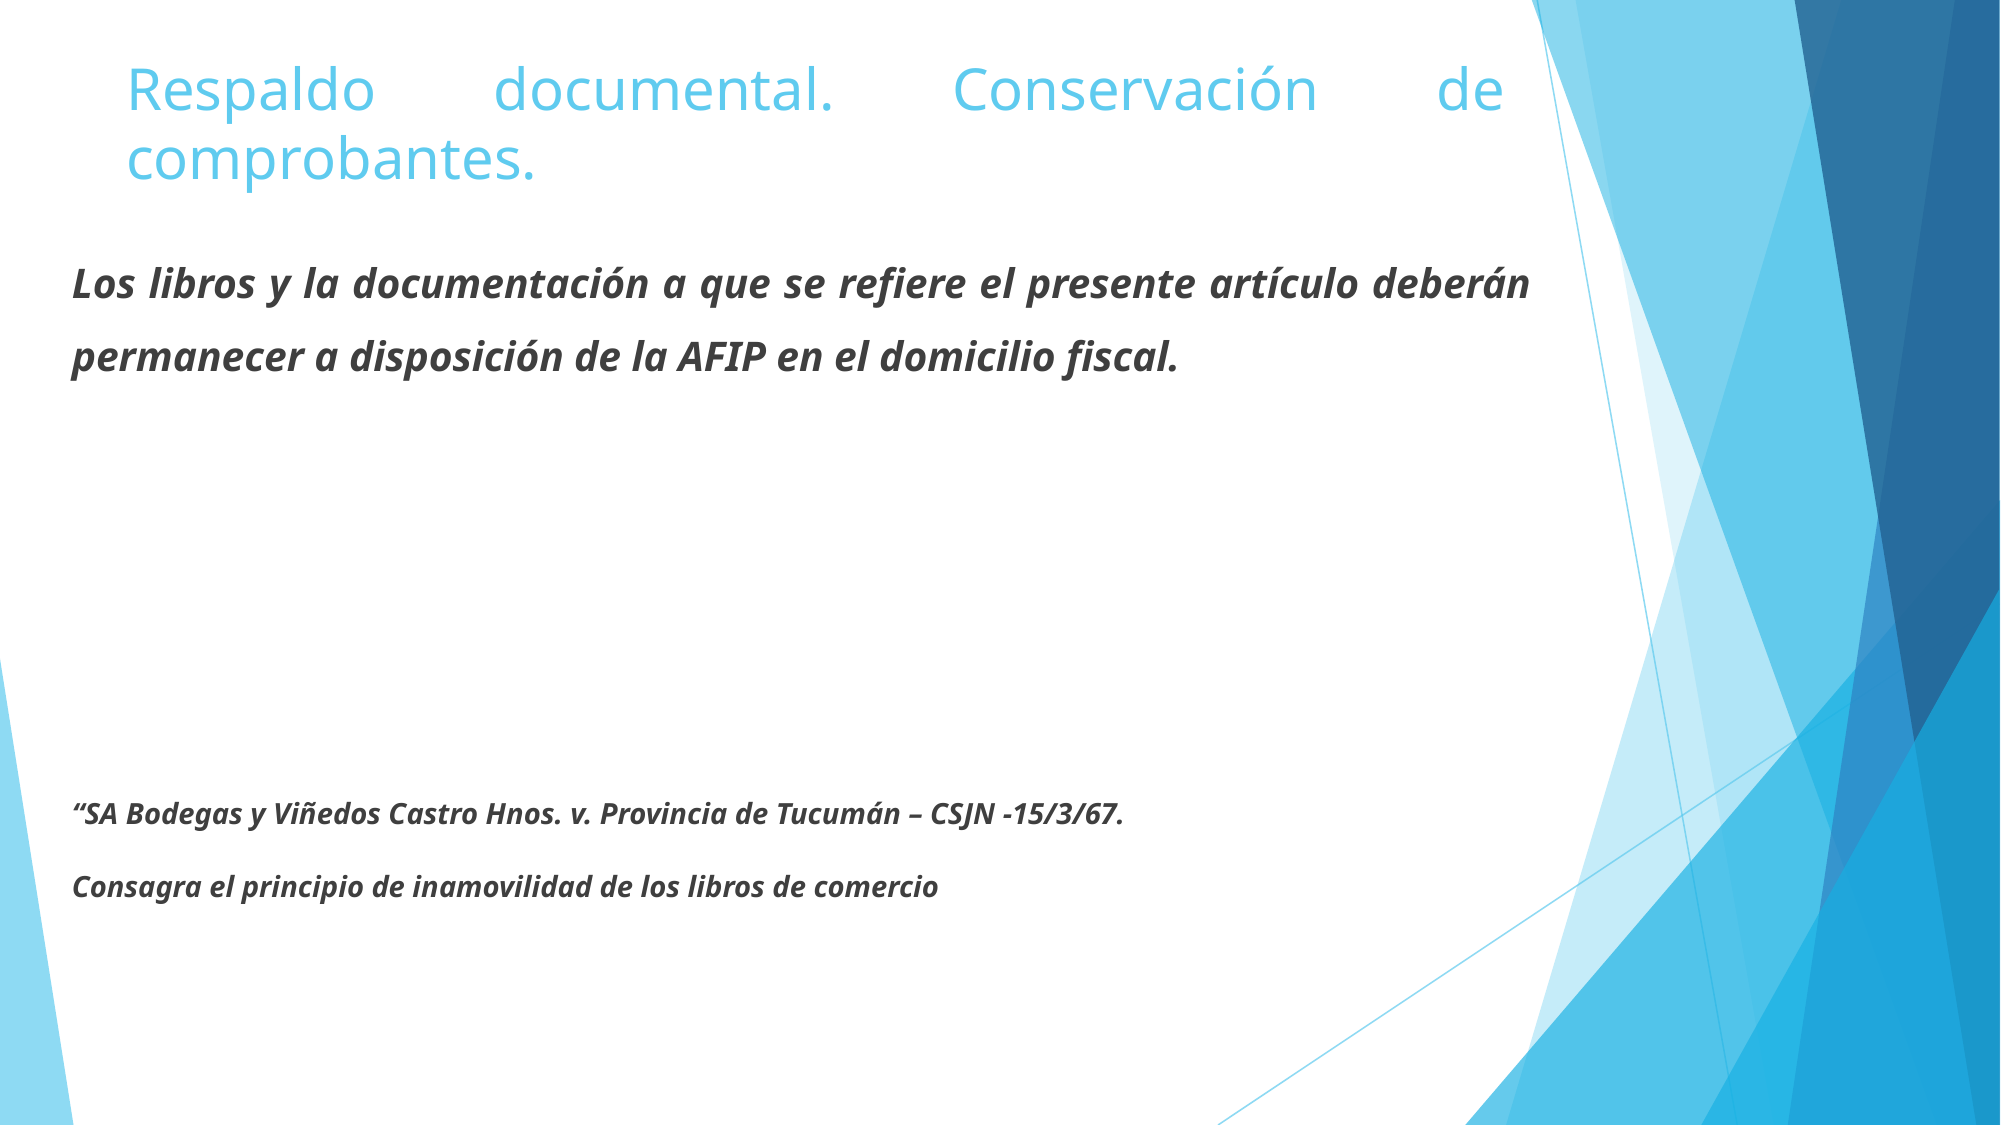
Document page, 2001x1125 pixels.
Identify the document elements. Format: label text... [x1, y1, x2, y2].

list Los libros y la documentación a que se refiere el presente artículo deberán permanecer a disposición de la AFIP en el domicilio fiscal. “SA Bodegas y Viñedos Castro Hnos. v. Provincia de Tucumán – CSJN -15/3/67. Consagra el principio de inamovilidad de los libros de comercio [56, 225, 1548, 1093]
title Respaldo documental. Conservación de comprobantes. [111, 44, 1522, 200]
